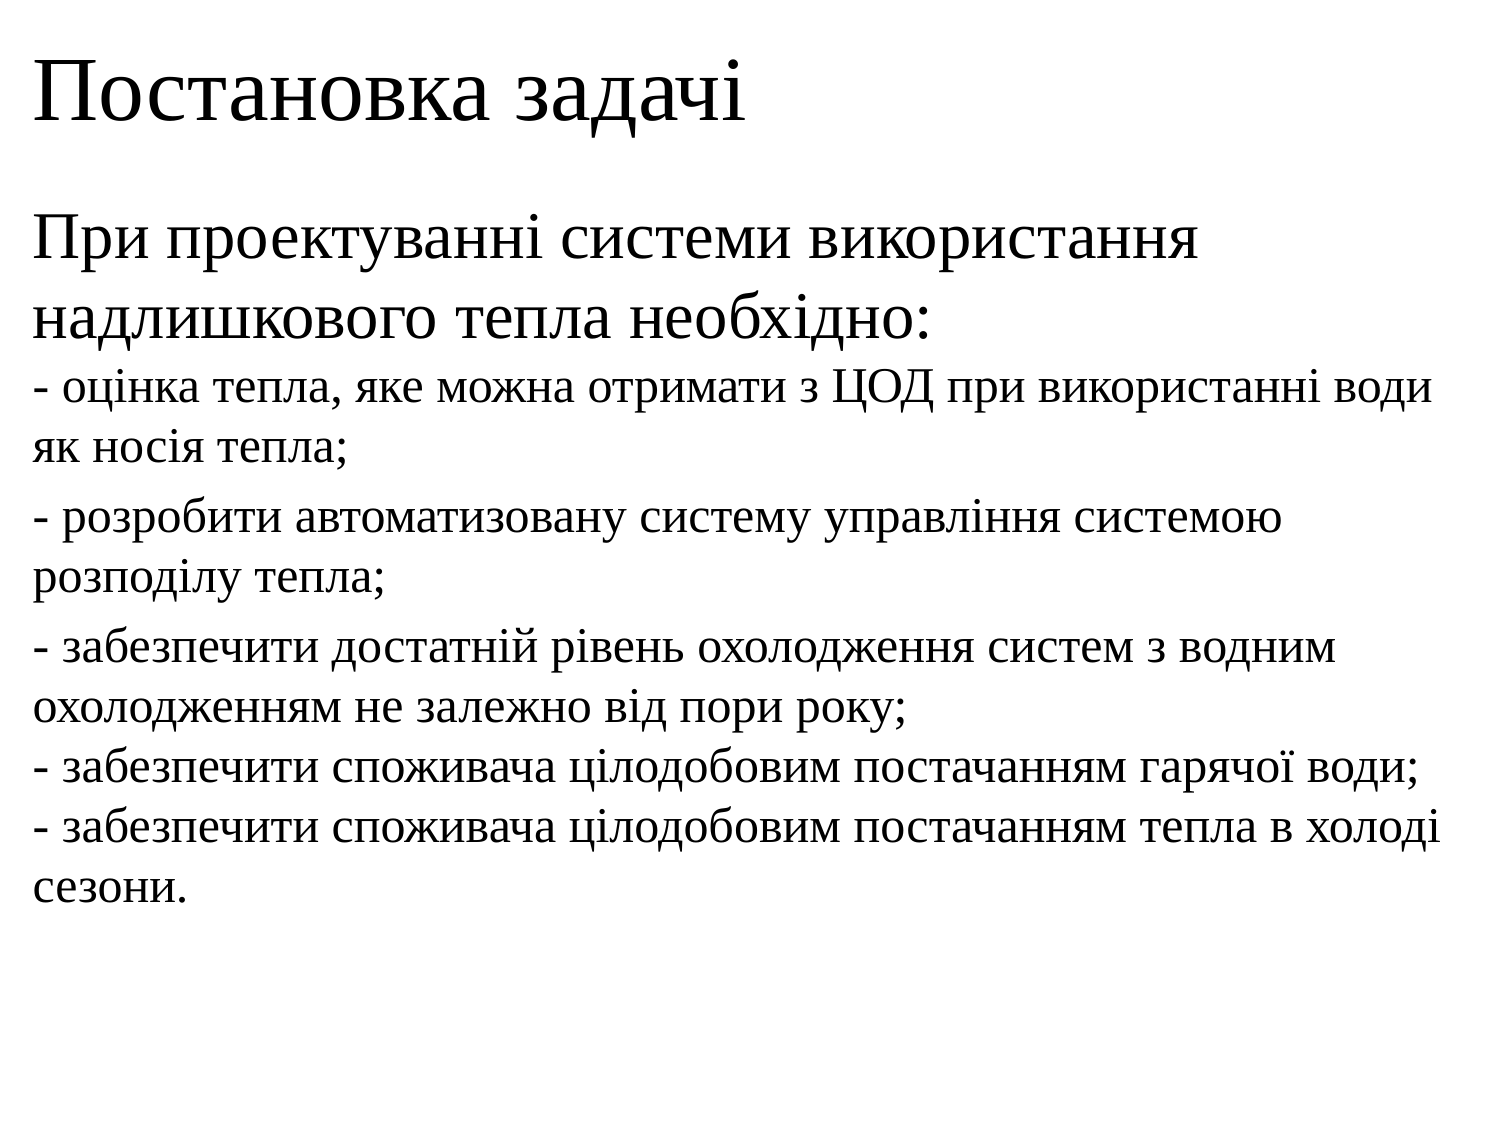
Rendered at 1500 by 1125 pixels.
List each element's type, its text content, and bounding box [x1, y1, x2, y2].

title Постановка задачі [17, 19, 1425, 149]
list При проектуванні системи використання надлишкового тепла необхідно: - оцінка тепла, яке можна отримати з ЦОД при використанні води як носія тепла; - розробити автоматизовану систему управління системою розподілу тепла; - забезпечити достатній рівень охолодження систем з водним охолодженням не залежно від пори року; - забезпечити споживача цілодобовим постачанням гарячої води; - забезпечити споживача цілодобовим постачанням тепла в холоді сезони. [17, 184, 1500, 1125]
